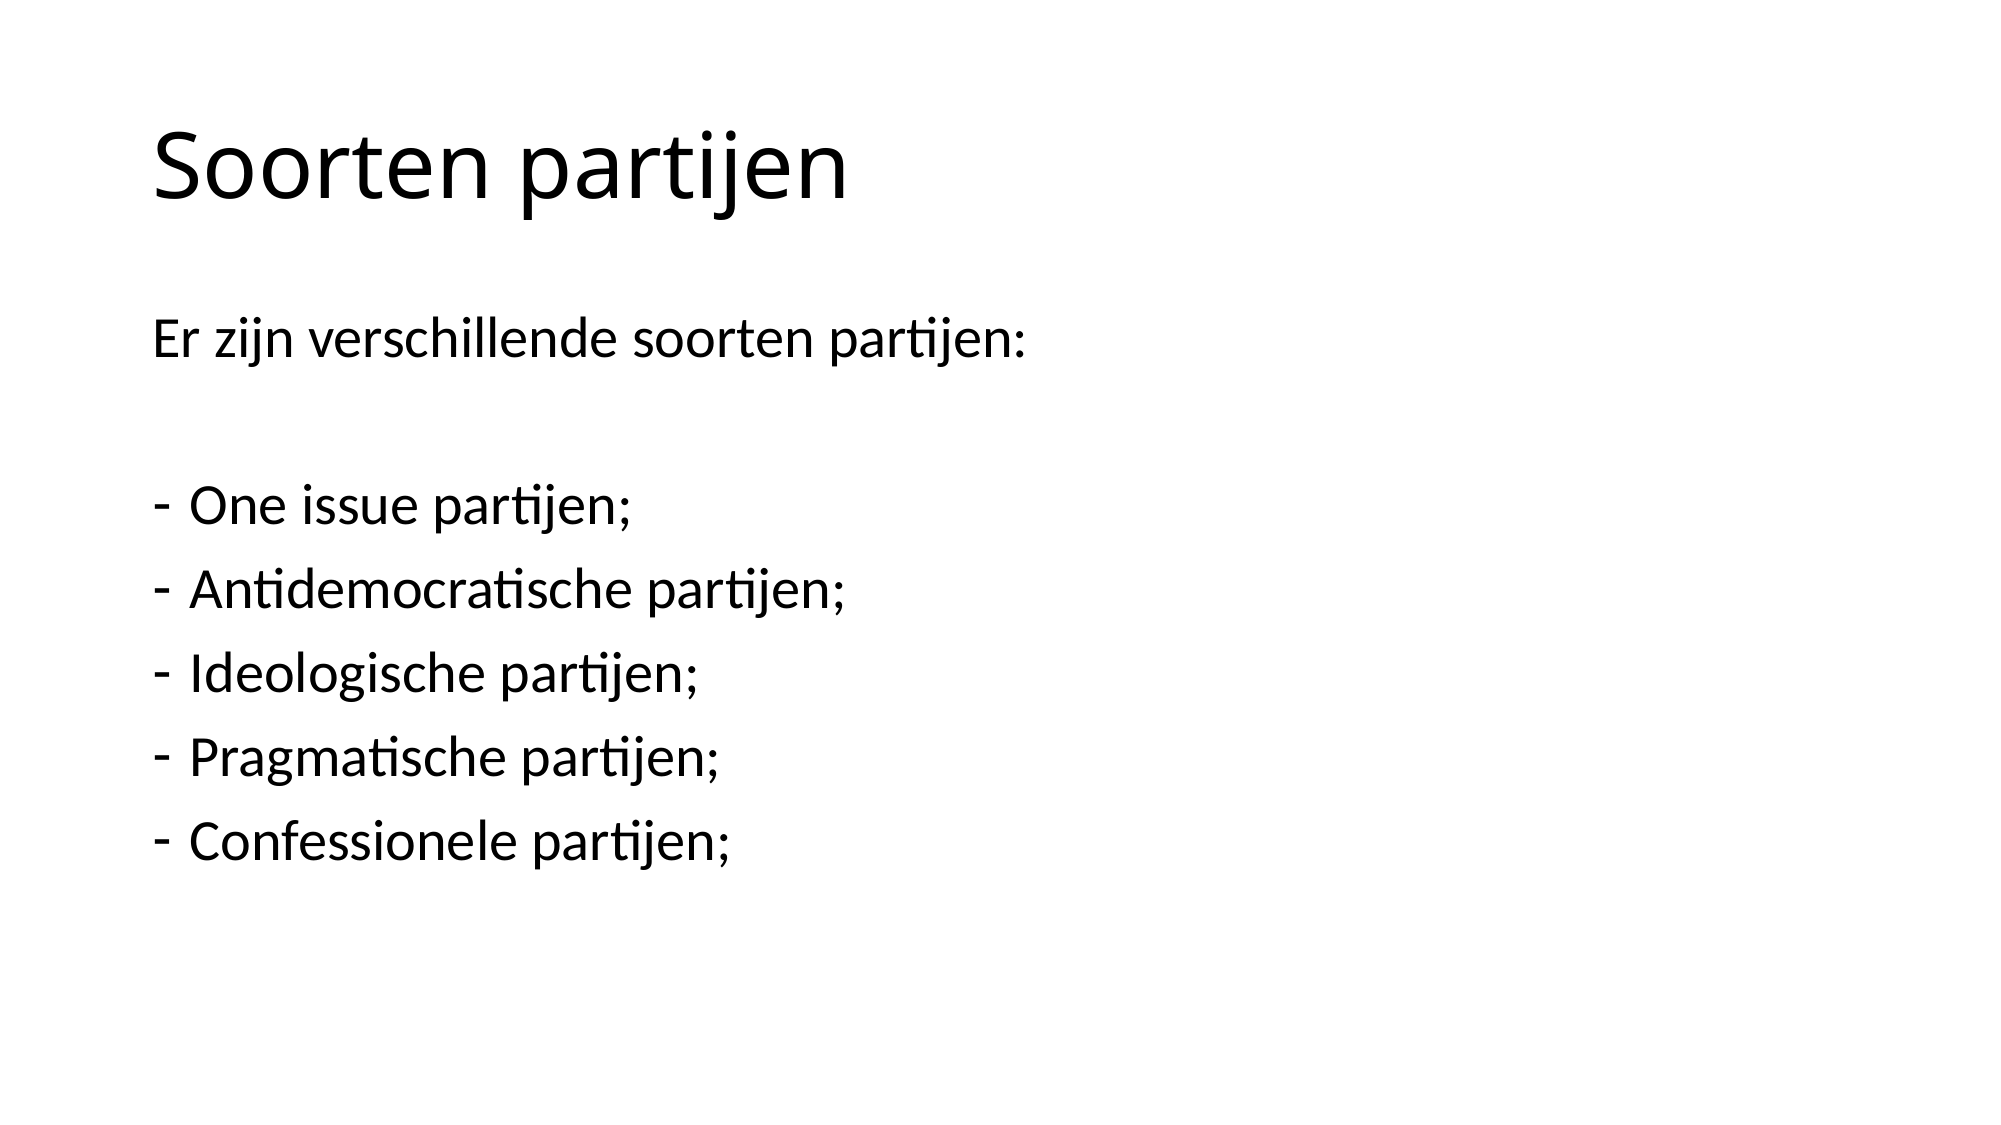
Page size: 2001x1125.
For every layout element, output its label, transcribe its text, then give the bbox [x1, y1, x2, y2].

list Er zijn verschillende soorten partijen: One issue partijen; Antidemocratische partijen; Ideologische partijen; Pragmatische partijen; Confessionele partijen; [137, 299, 1863, 1014]
title Soorten partijen [137, 59, 1863, 278]
